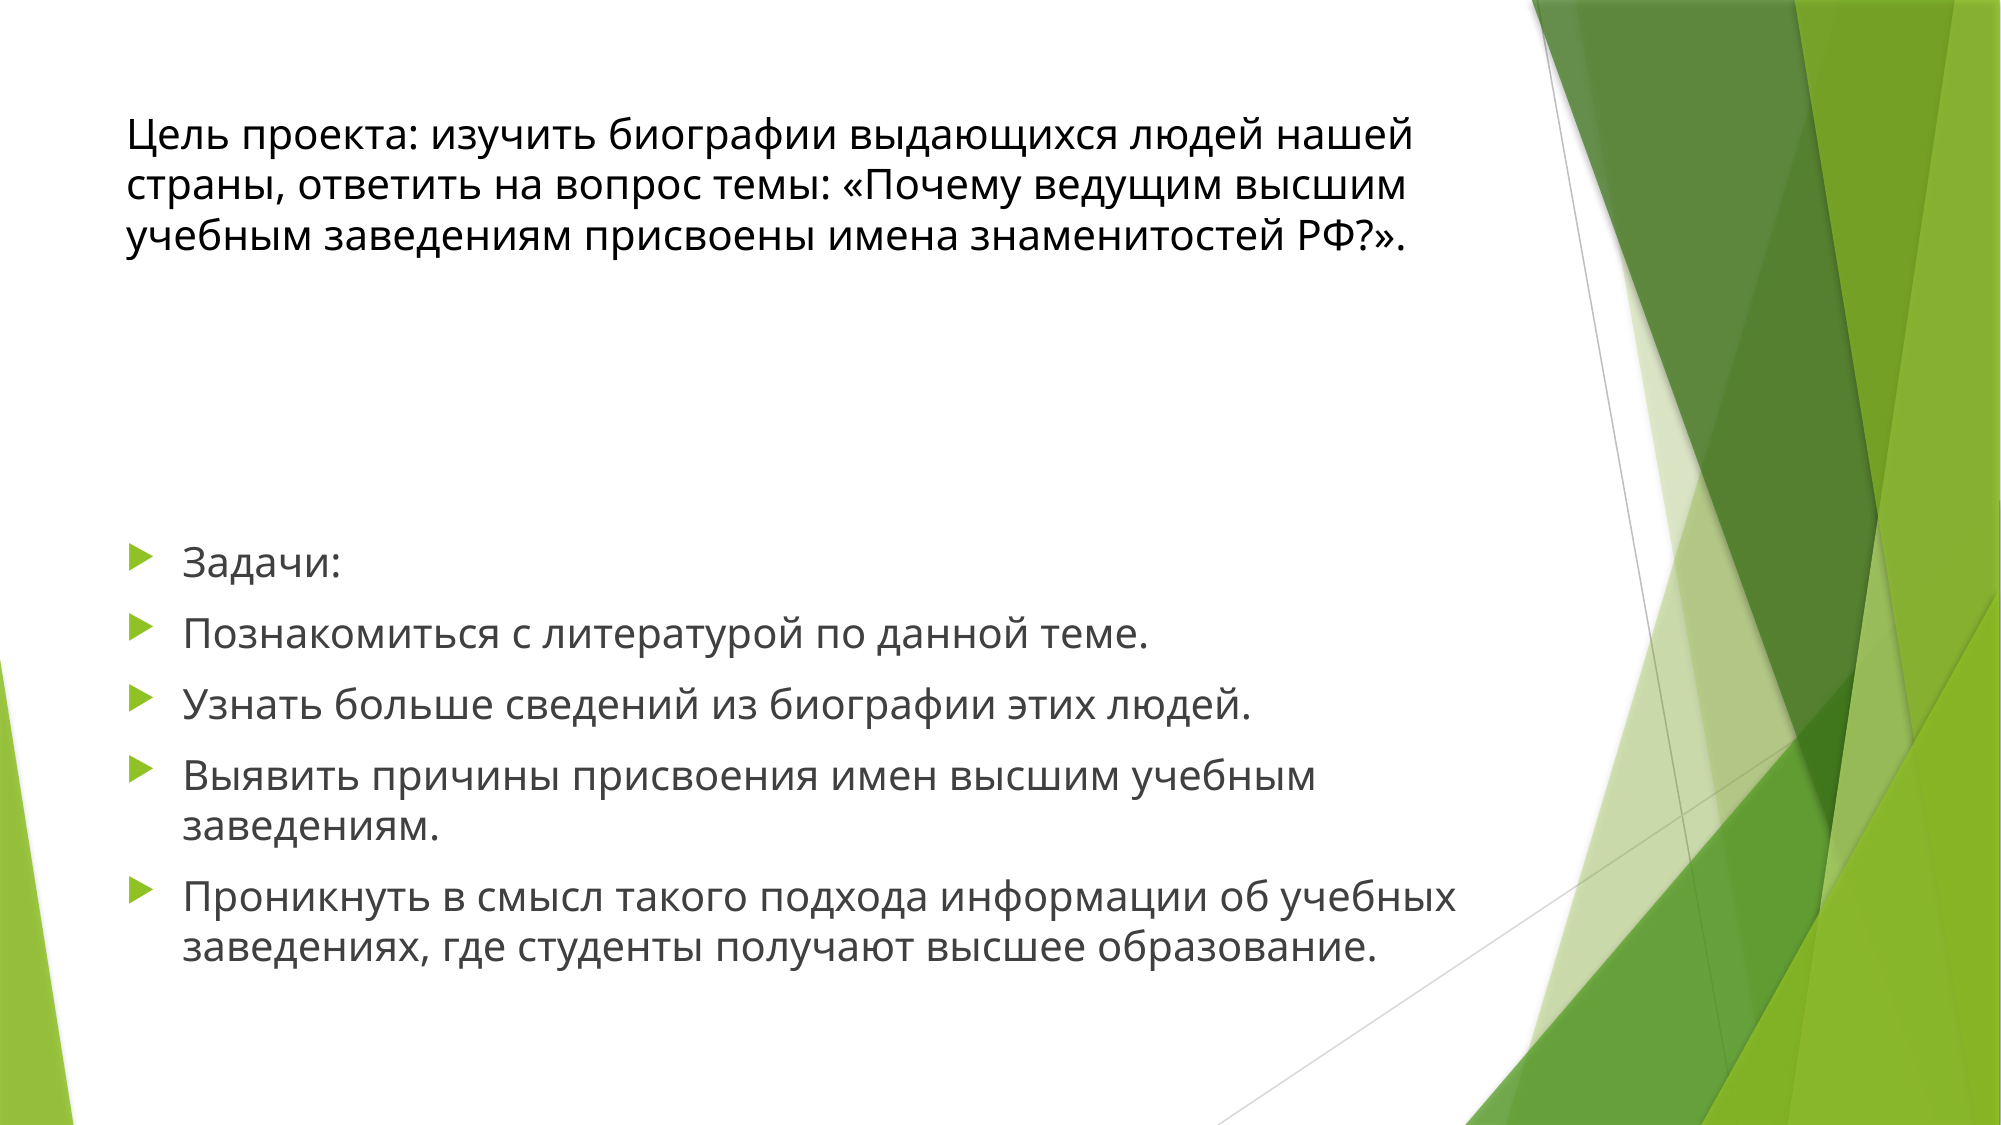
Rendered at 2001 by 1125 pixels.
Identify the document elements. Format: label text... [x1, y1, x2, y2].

title Цель проекта: изучить биографии выдающихся людей нашей страны, ответить на вопрос темы: «Почему ведущим высшим учебным заведениям присвоены имена знаменитостей РФ?». [111, 99, 1522, 317]
list Задачи: Познакомиться с литературой по данной теме. Узнать больше сведений из биографии этих людей. Выявить причины присвоения имен высшим учебным заведениям. Проникнуть в смысл такого подхода информации об учебных заведениях, где студенты получают высшее образование. [111, 528, 1522, 992]
